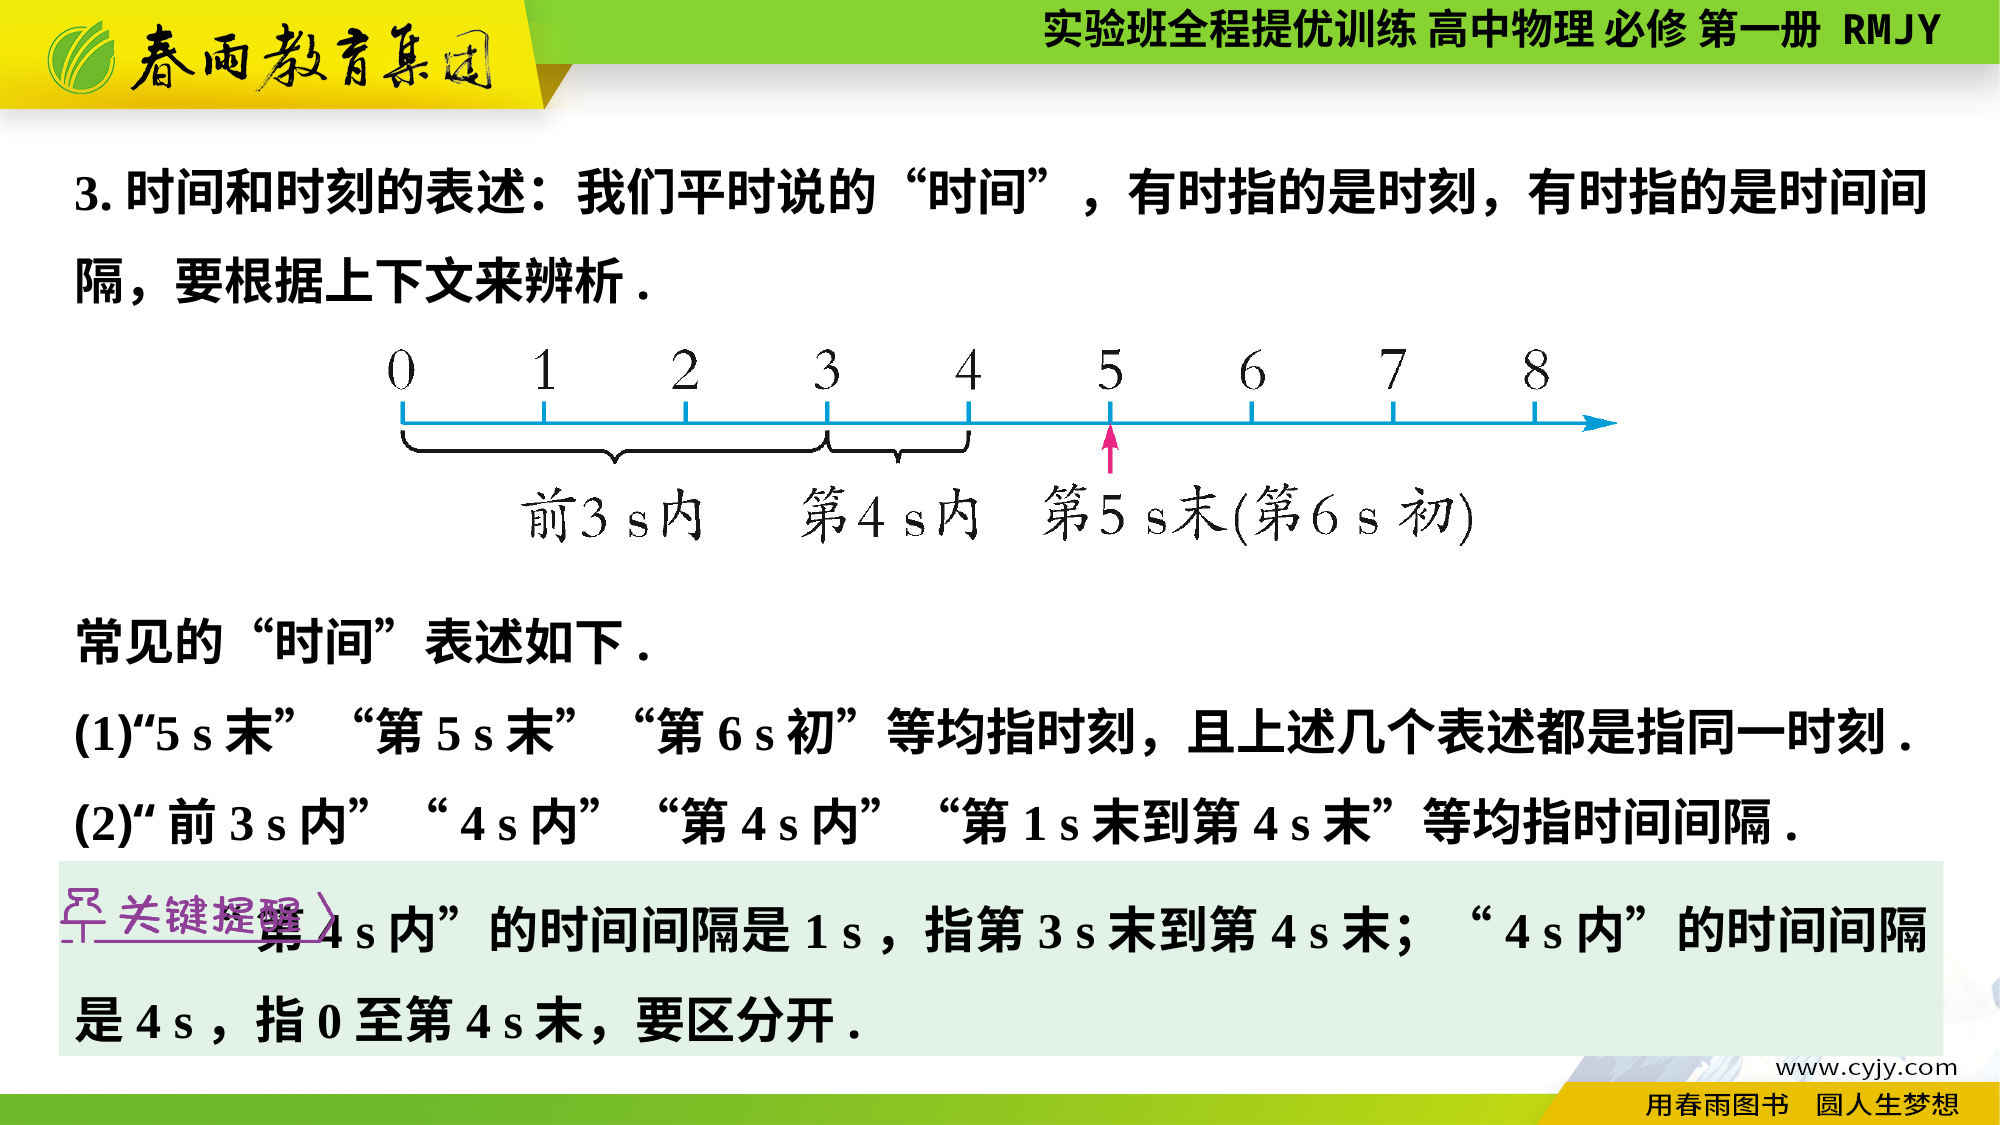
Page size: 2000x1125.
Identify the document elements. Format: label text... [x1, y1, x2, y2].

picture [0, 0, 2000, 1125]
list 3.时间和时刻的表述：我们平时说的“时间”，有时指的是时刻，有时指的是时间间隔，要根据上下文来辨析. 常见的“时间”表述如下. (1)“5 s末”“第5 s末”“第6 s初”等均指时刻，且上述几个表述都是指同一时刻. (2)“前3 s内”“4 s内”“第4 s内”“第1 s末到第4 s末”等均指时间间隔. [59, 122, 1944, 861]
text_box “第4 s内”的时间间隔是1 s，指第3 s末到第4 s末；“4 s内”的时间间隔是4 s，指0至第4 s末，要区分开. [59, 861, 1944, 1057]
